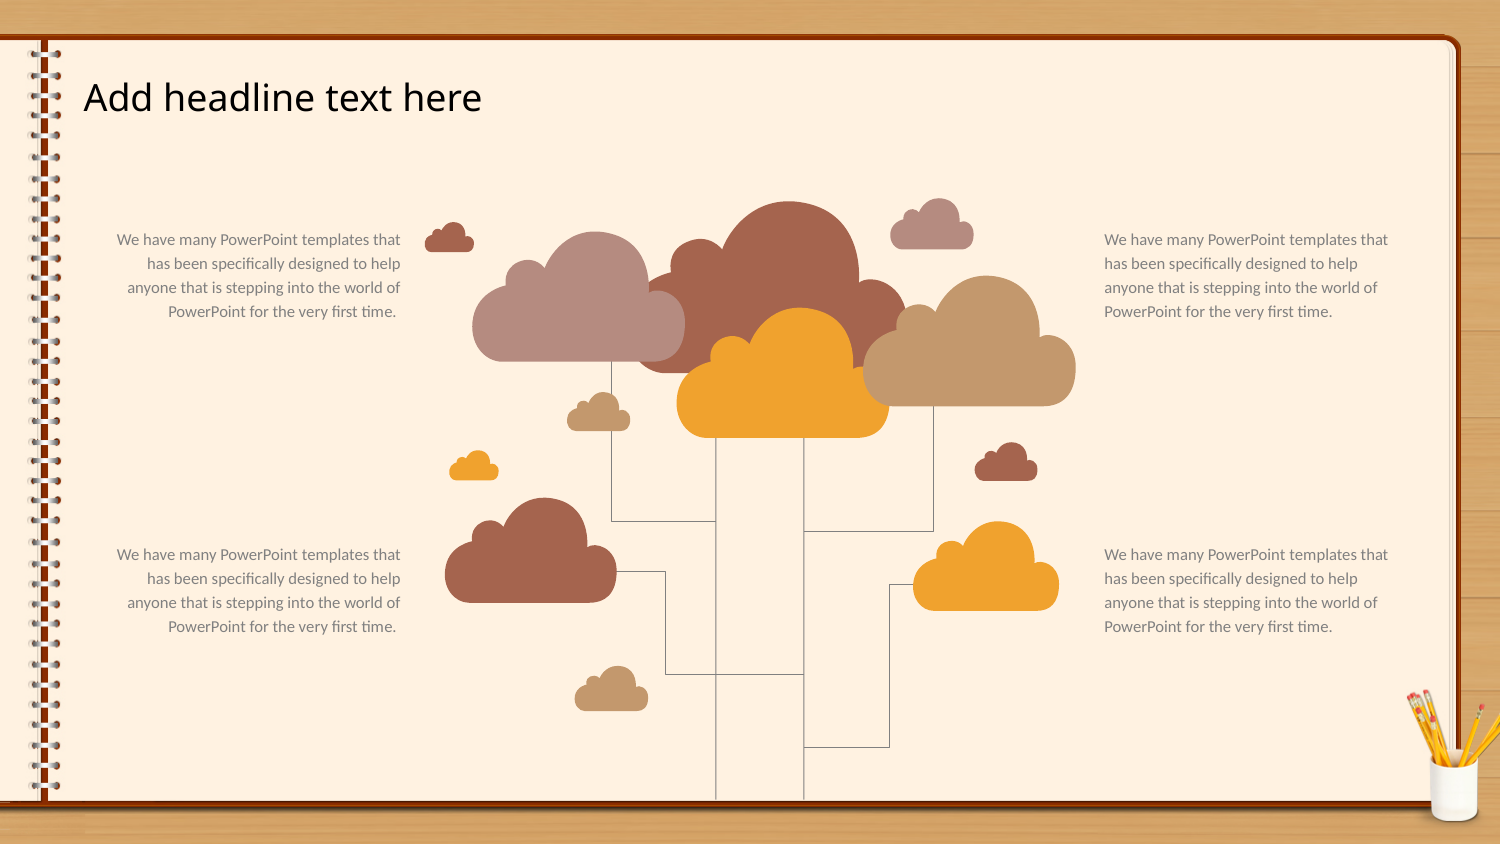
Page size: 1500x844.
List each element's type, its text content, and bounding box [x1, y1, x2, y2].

text_box We have many PowerPoint templates that has been specifically designed to help anyone that is stepping into the world of PowerPoint for the very first time. [100, 539, 401, 636]
text_box [803, 584, 913, 748]
text_box We have many PowerPoint templates that has been specifically designed to help anyone that is stepping into the world of PowerPoint for the very first time. [100, 224, 401, 321]
text_box [472, 231, 685, 362]
text_box [913, 521, 1060, 611]
text_box [424, 222, 474, 253]
text_box [974, 442, 1038, 481]
text_box [449, 450, 499, 481]
text_box [862, 275, 1076, 407]
text_box Add headline text here [83, 74, 604, 120]
text_box [574, 665, 649, 712]
text_box [444, 497, 617, 603]
text_box We have many PowerPoint templates that has been specifically designed to help anyone that is stepping into the world of PowerPoint for the very first time. [1104, 539, 1400, 636]
text_box [639, 201, 906, 374]
text_box [611, 362, 716, 522]
text_box [676, 307, 890, 438]
text_box [803, 407, 934, 532]
text_box [567, 392, 631, 432]
picture [0, 0, 1500, 844]
text_box We have many PowerPoint templates that has been specifically designed to help anyone that is stepping into the world of PowerPoint for the very first time. [1104, 224, 1400, 321]
text_box [890, 198, 974, 250]
text_box [617, 571, 804, 675]
